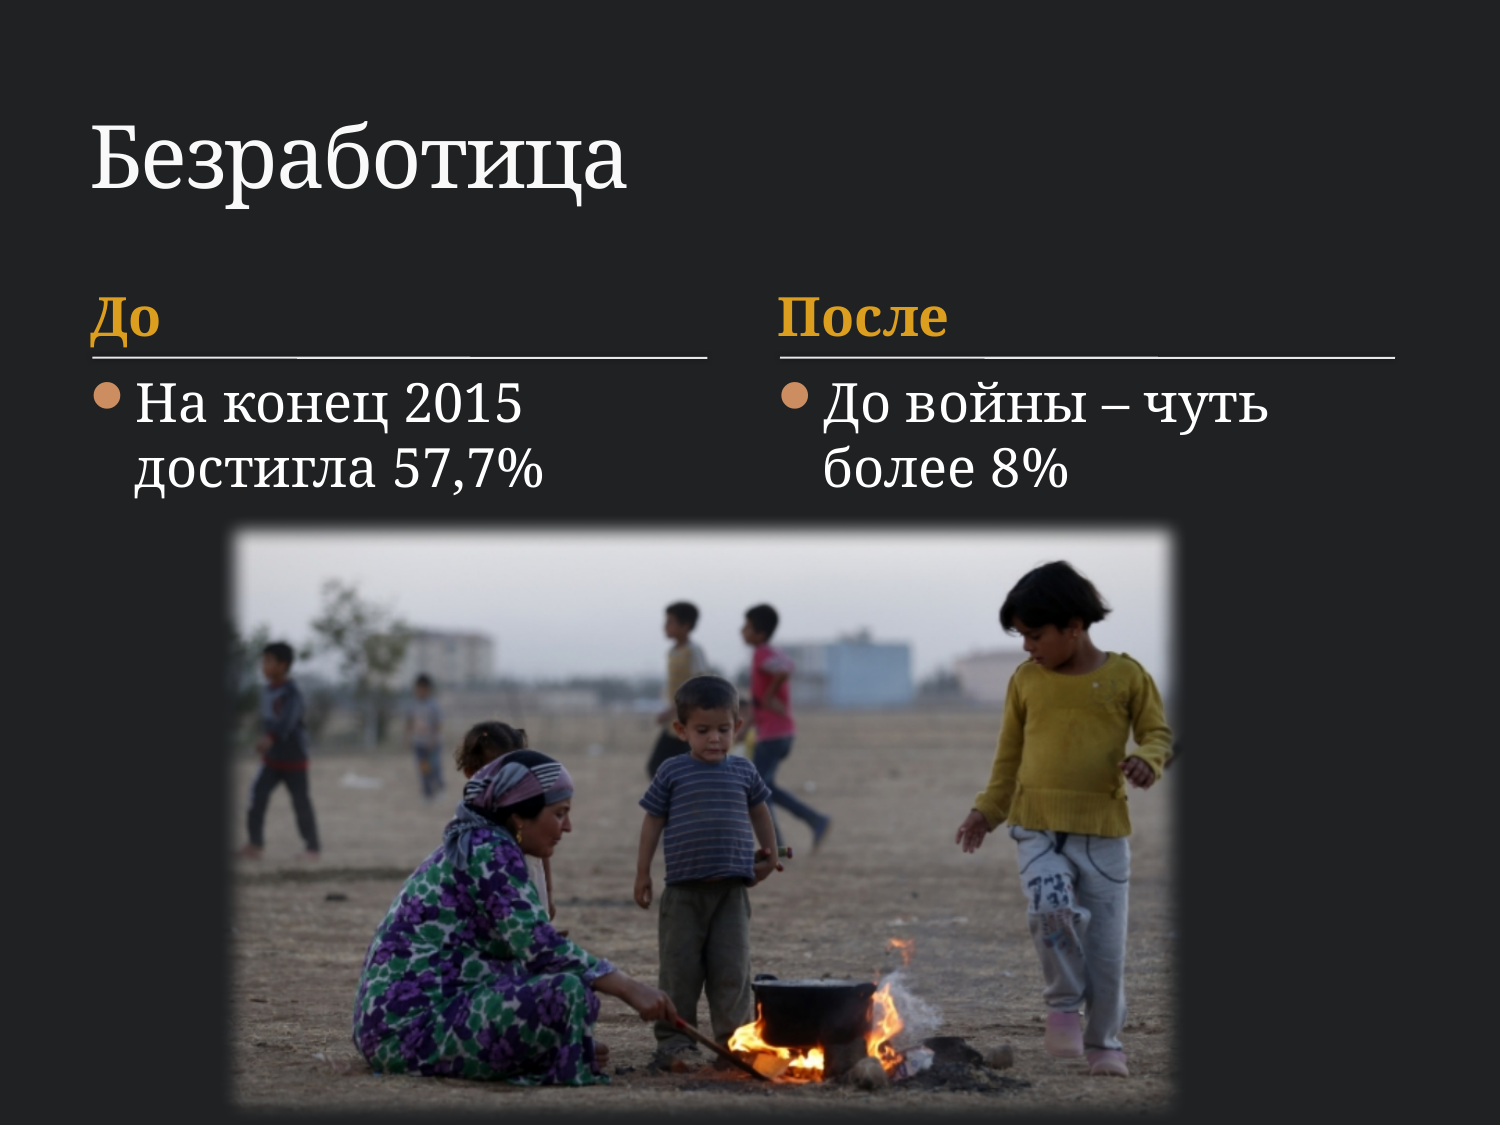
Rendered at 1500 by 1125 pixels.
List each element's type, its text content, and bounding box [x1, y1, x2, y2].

list На конец 2015 достигла 57,7% [75, 361, 738, 1004]
title Безработица [74, 25, 1425, 213]
list До [73, 228, 740, 357]
picture [219, 514, 1187, 1125]
list После [760, 228, 1427, 357]
list До войны – чуть более 8% [762, 361, 1426, 1004]
